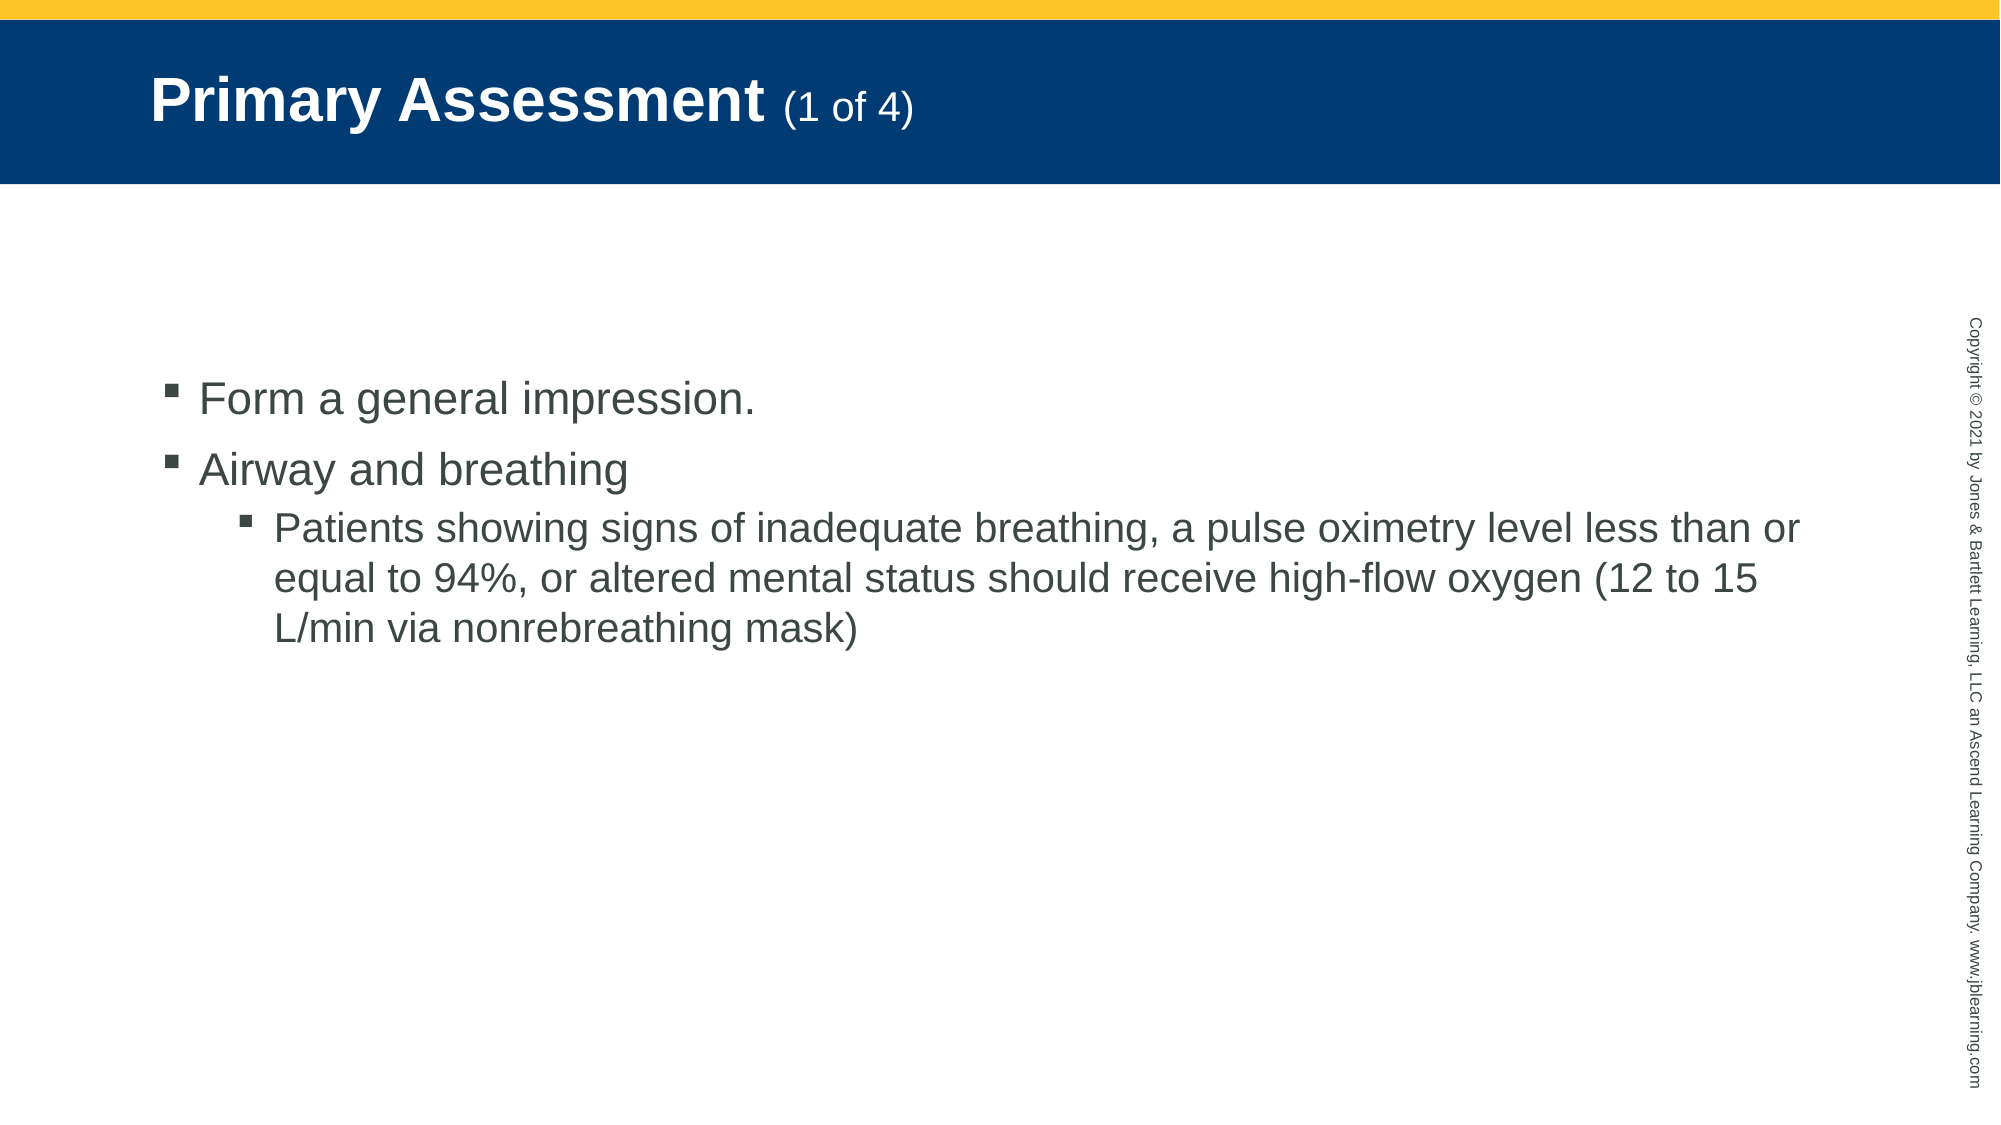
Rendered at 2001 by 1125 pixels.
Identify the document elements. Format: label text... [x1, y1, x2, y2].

title Primary Assessment (1 of 4) [0, 19, 2000, 185]
list Form a general impression. Airway and breathing Patients showing signs of inadequate breathing, a pulse oximetry level less than or equal to 94%, or altered mental status should receive high-flow oxygen (12 to 15 L/min via nonrebreathing mask) [146, 361, 1859, 1016]
